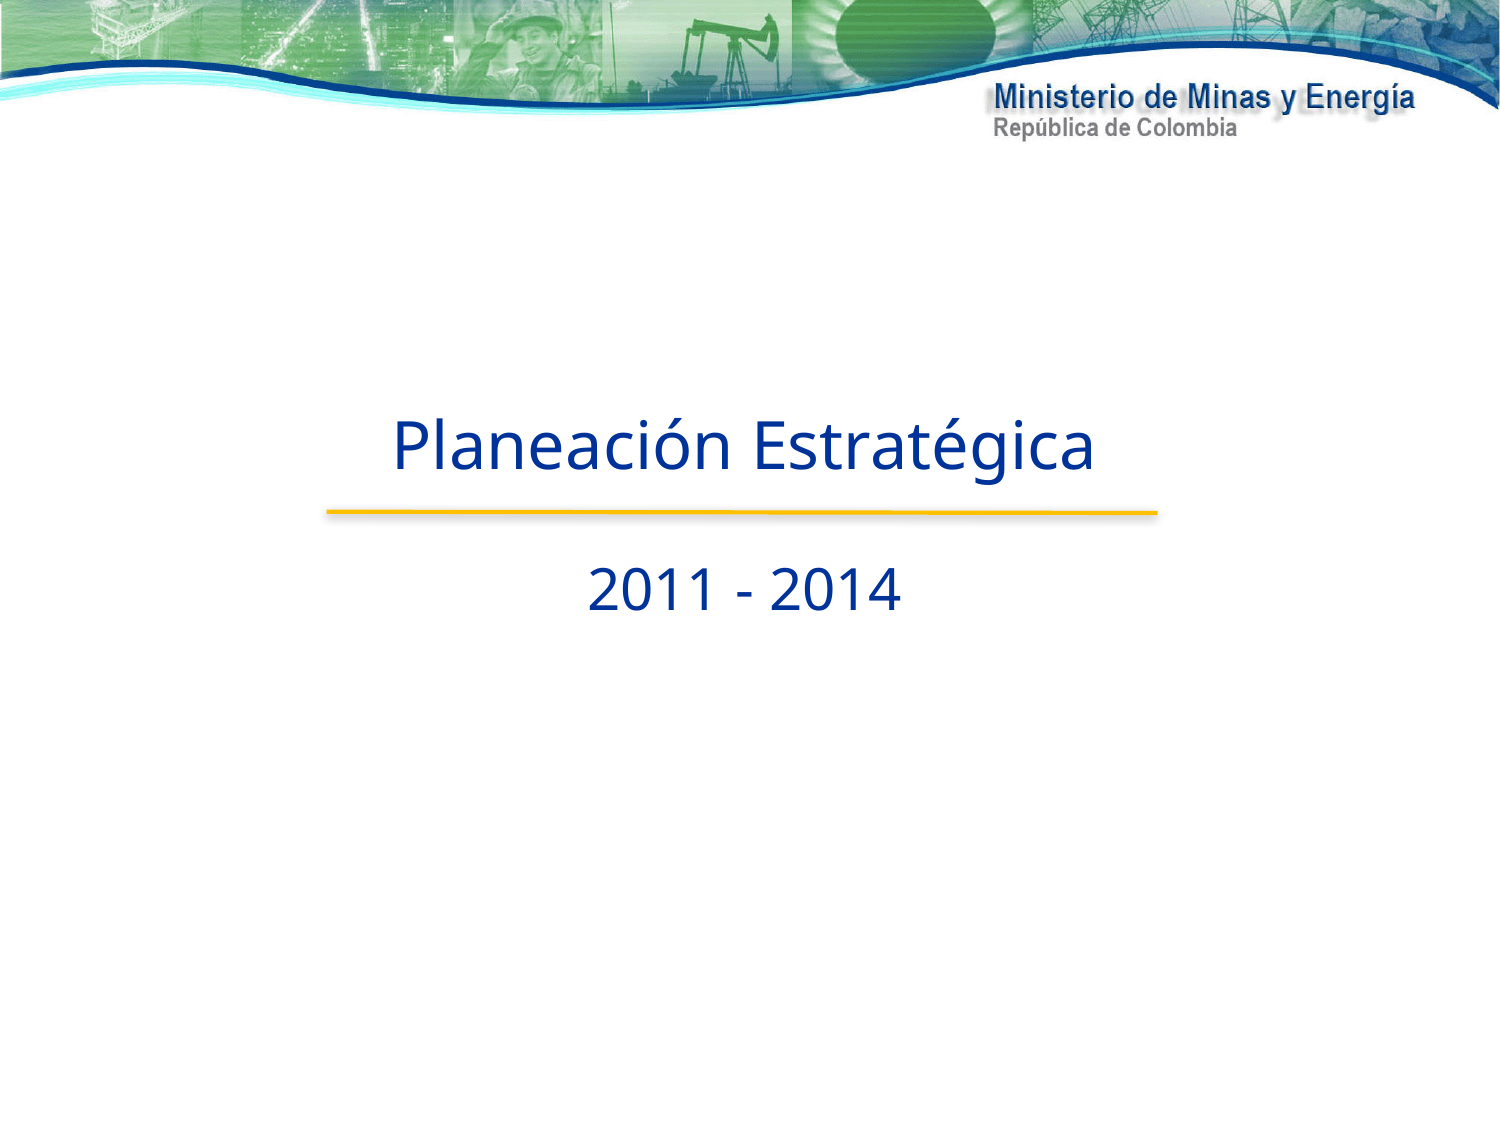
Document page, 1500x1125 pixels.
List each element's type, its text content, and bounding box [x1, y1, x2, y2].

text_box Planeación Estratégica 2011 - 2014 [126, 395, 1364, 630]
picture [0, 0, 1500, 1125]
